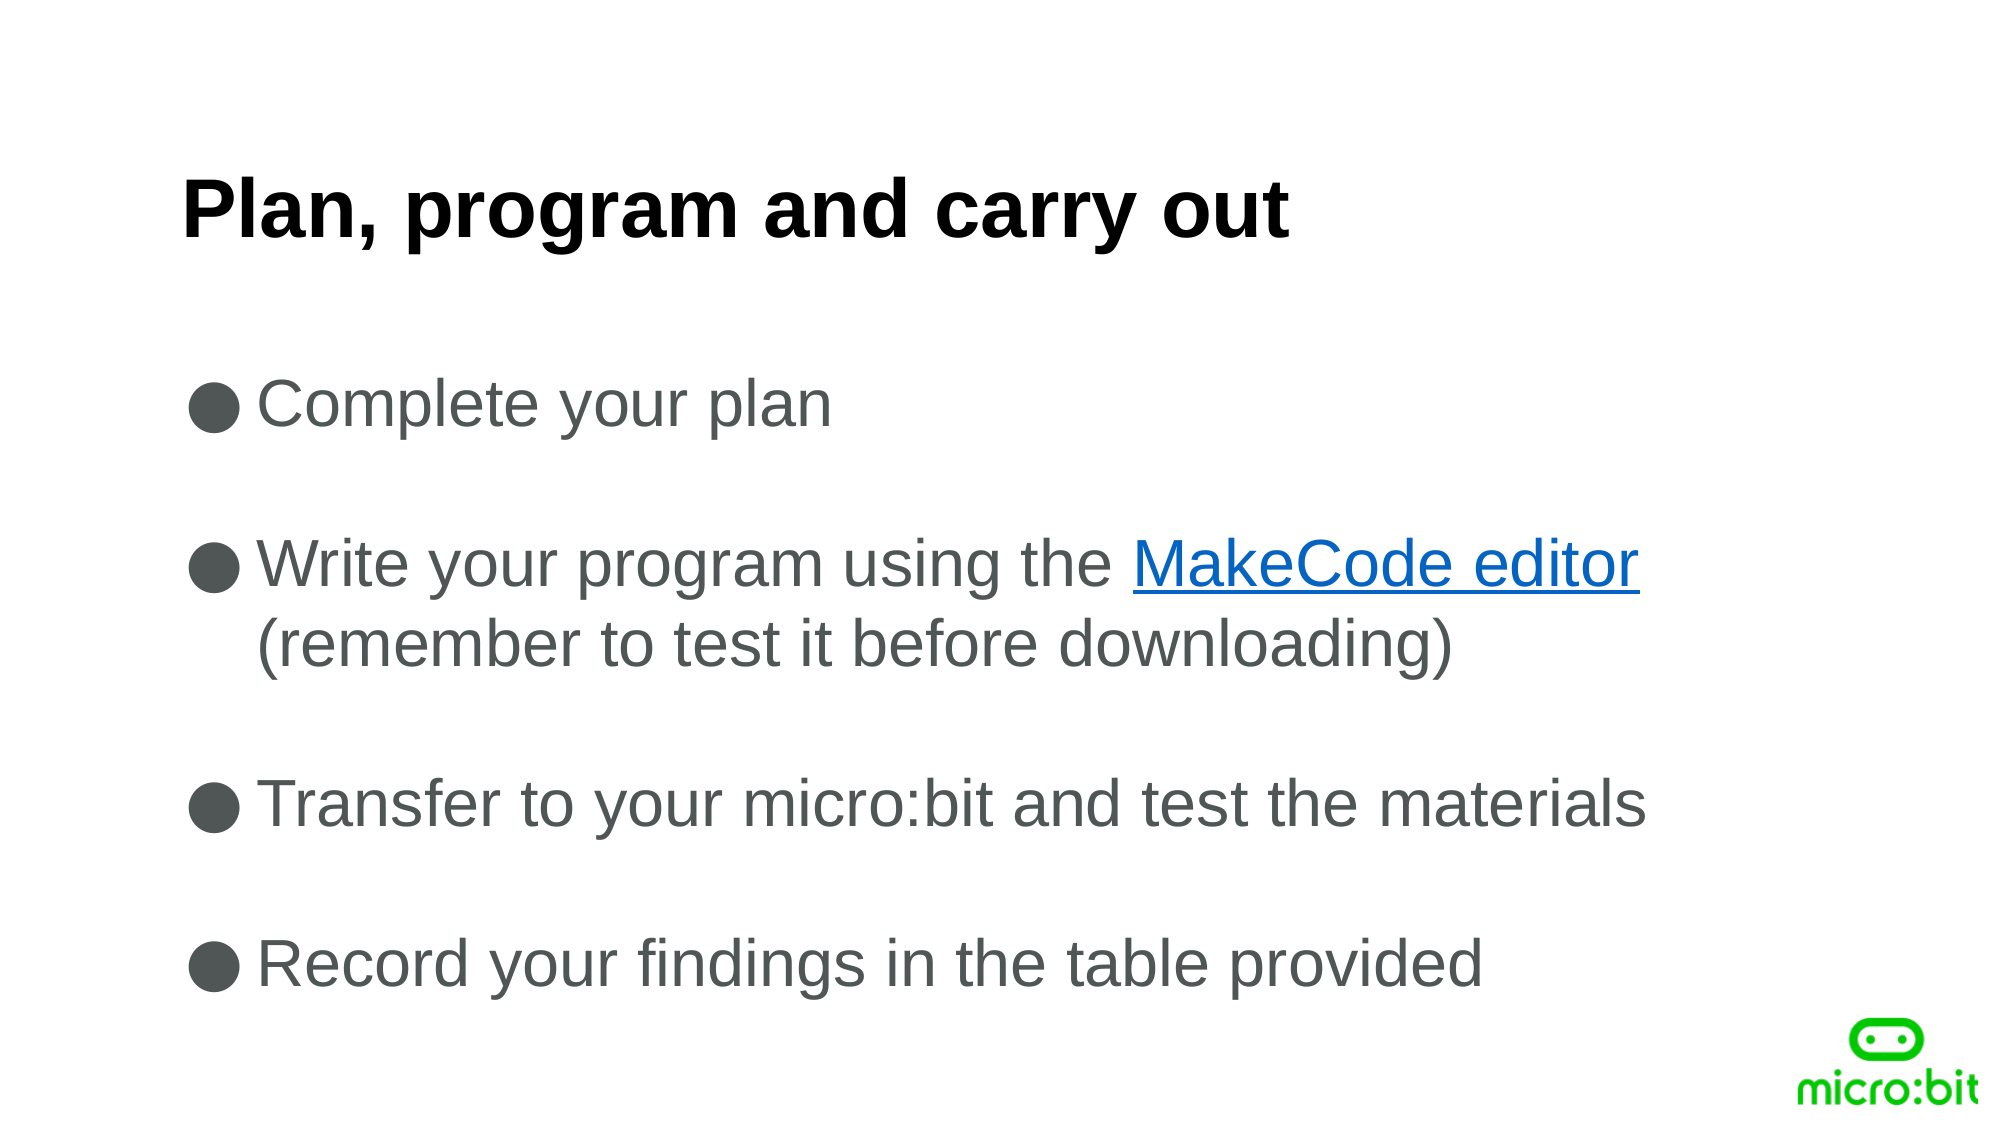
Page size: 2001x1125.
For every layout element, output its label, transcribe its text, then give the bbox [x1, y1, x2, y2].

picture [1797, 1017, 1978, 1106]
text_box Plan, program and carry out Complete your plan Write your program using the MakeCode editor (remember to test it before downloading) Transfer to your micro:bit and test the materials Record your findings in the table provided [166, 60, 1918, 884]
